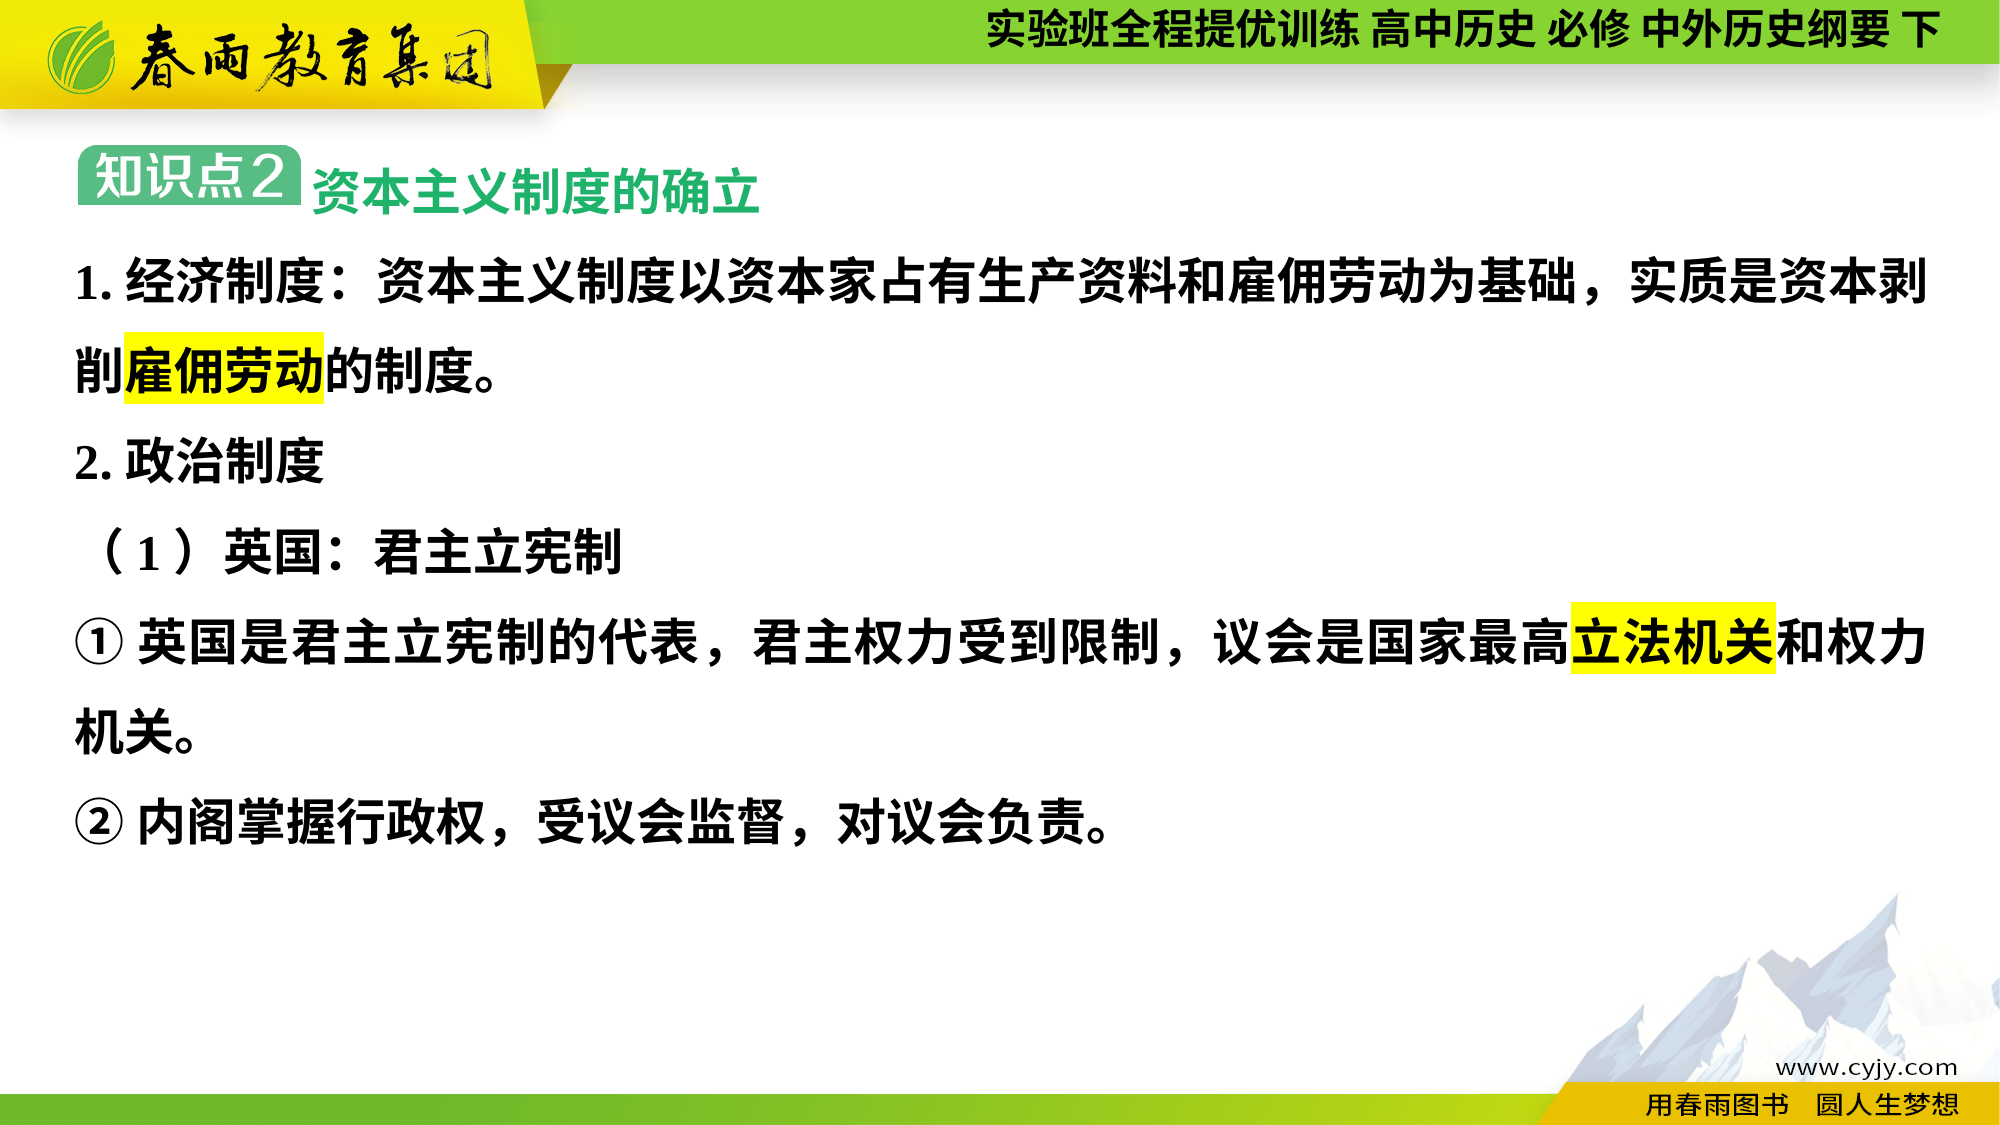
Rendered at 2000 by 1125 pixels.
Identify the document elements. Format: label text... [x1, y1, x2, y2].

list 资本主义制度的确立 1.经济制度：资本主义制度以资本家占有生产资料和雇佣劳动为基础，实质是资本剥削雇佣劳动的制度。 2.政治制度 （1）英国：君主立宪制 ①英国是君主立宪制的代表，君主权力受到限制，议会是国家最高立法机关和权力机关。 ②内阁掌握行政权，受议会监督，对议会负责。 [59, 122, 1944, 854]
picture [0, 0, 2000, 1125]
